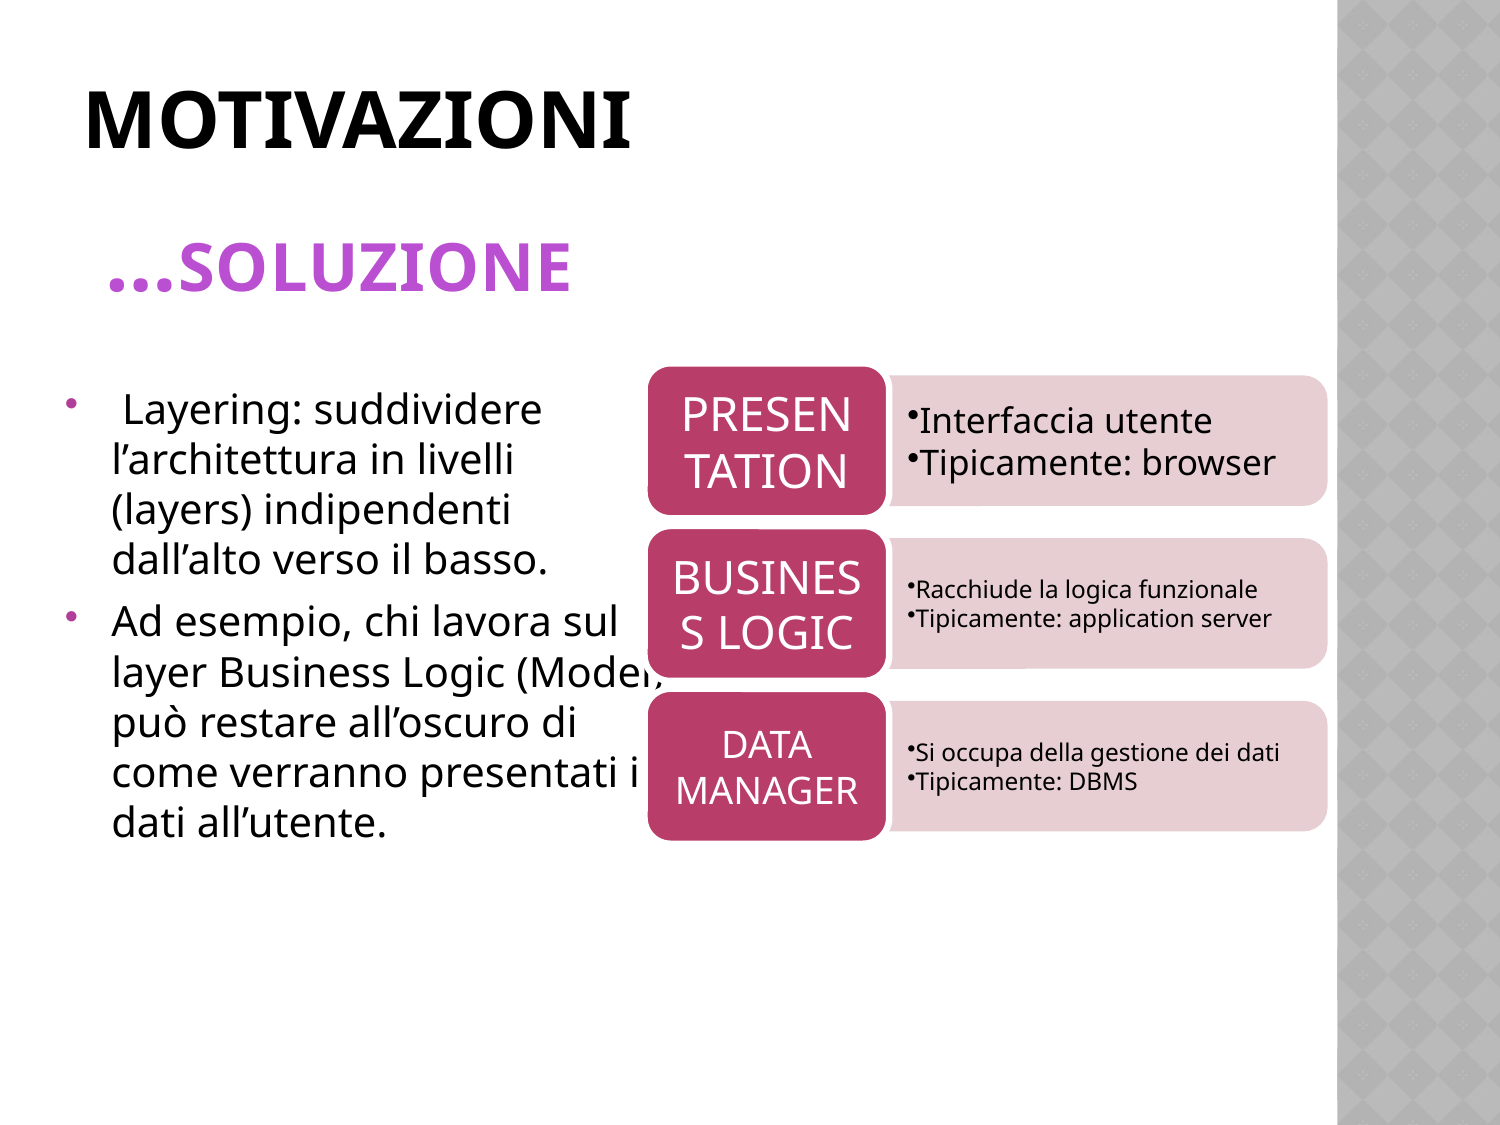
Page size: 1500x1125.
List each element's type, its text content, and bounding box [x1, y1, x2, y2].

title MOTIVAZIONI [75, 52, 1263, 164]
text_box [644, 362, 1325, 845]
text_box …SOLUZIONE [23, 200, 657, 316]
list Layering: suddividere l’architettura in livelli (layers) indipendenti dall’alto verso il basso. Ad esempio, chi lavora sul layer Business Logic (Model) può restare all’oscuro di come verranno presentati i dati all’utente. [51, 375, 680, 879]
